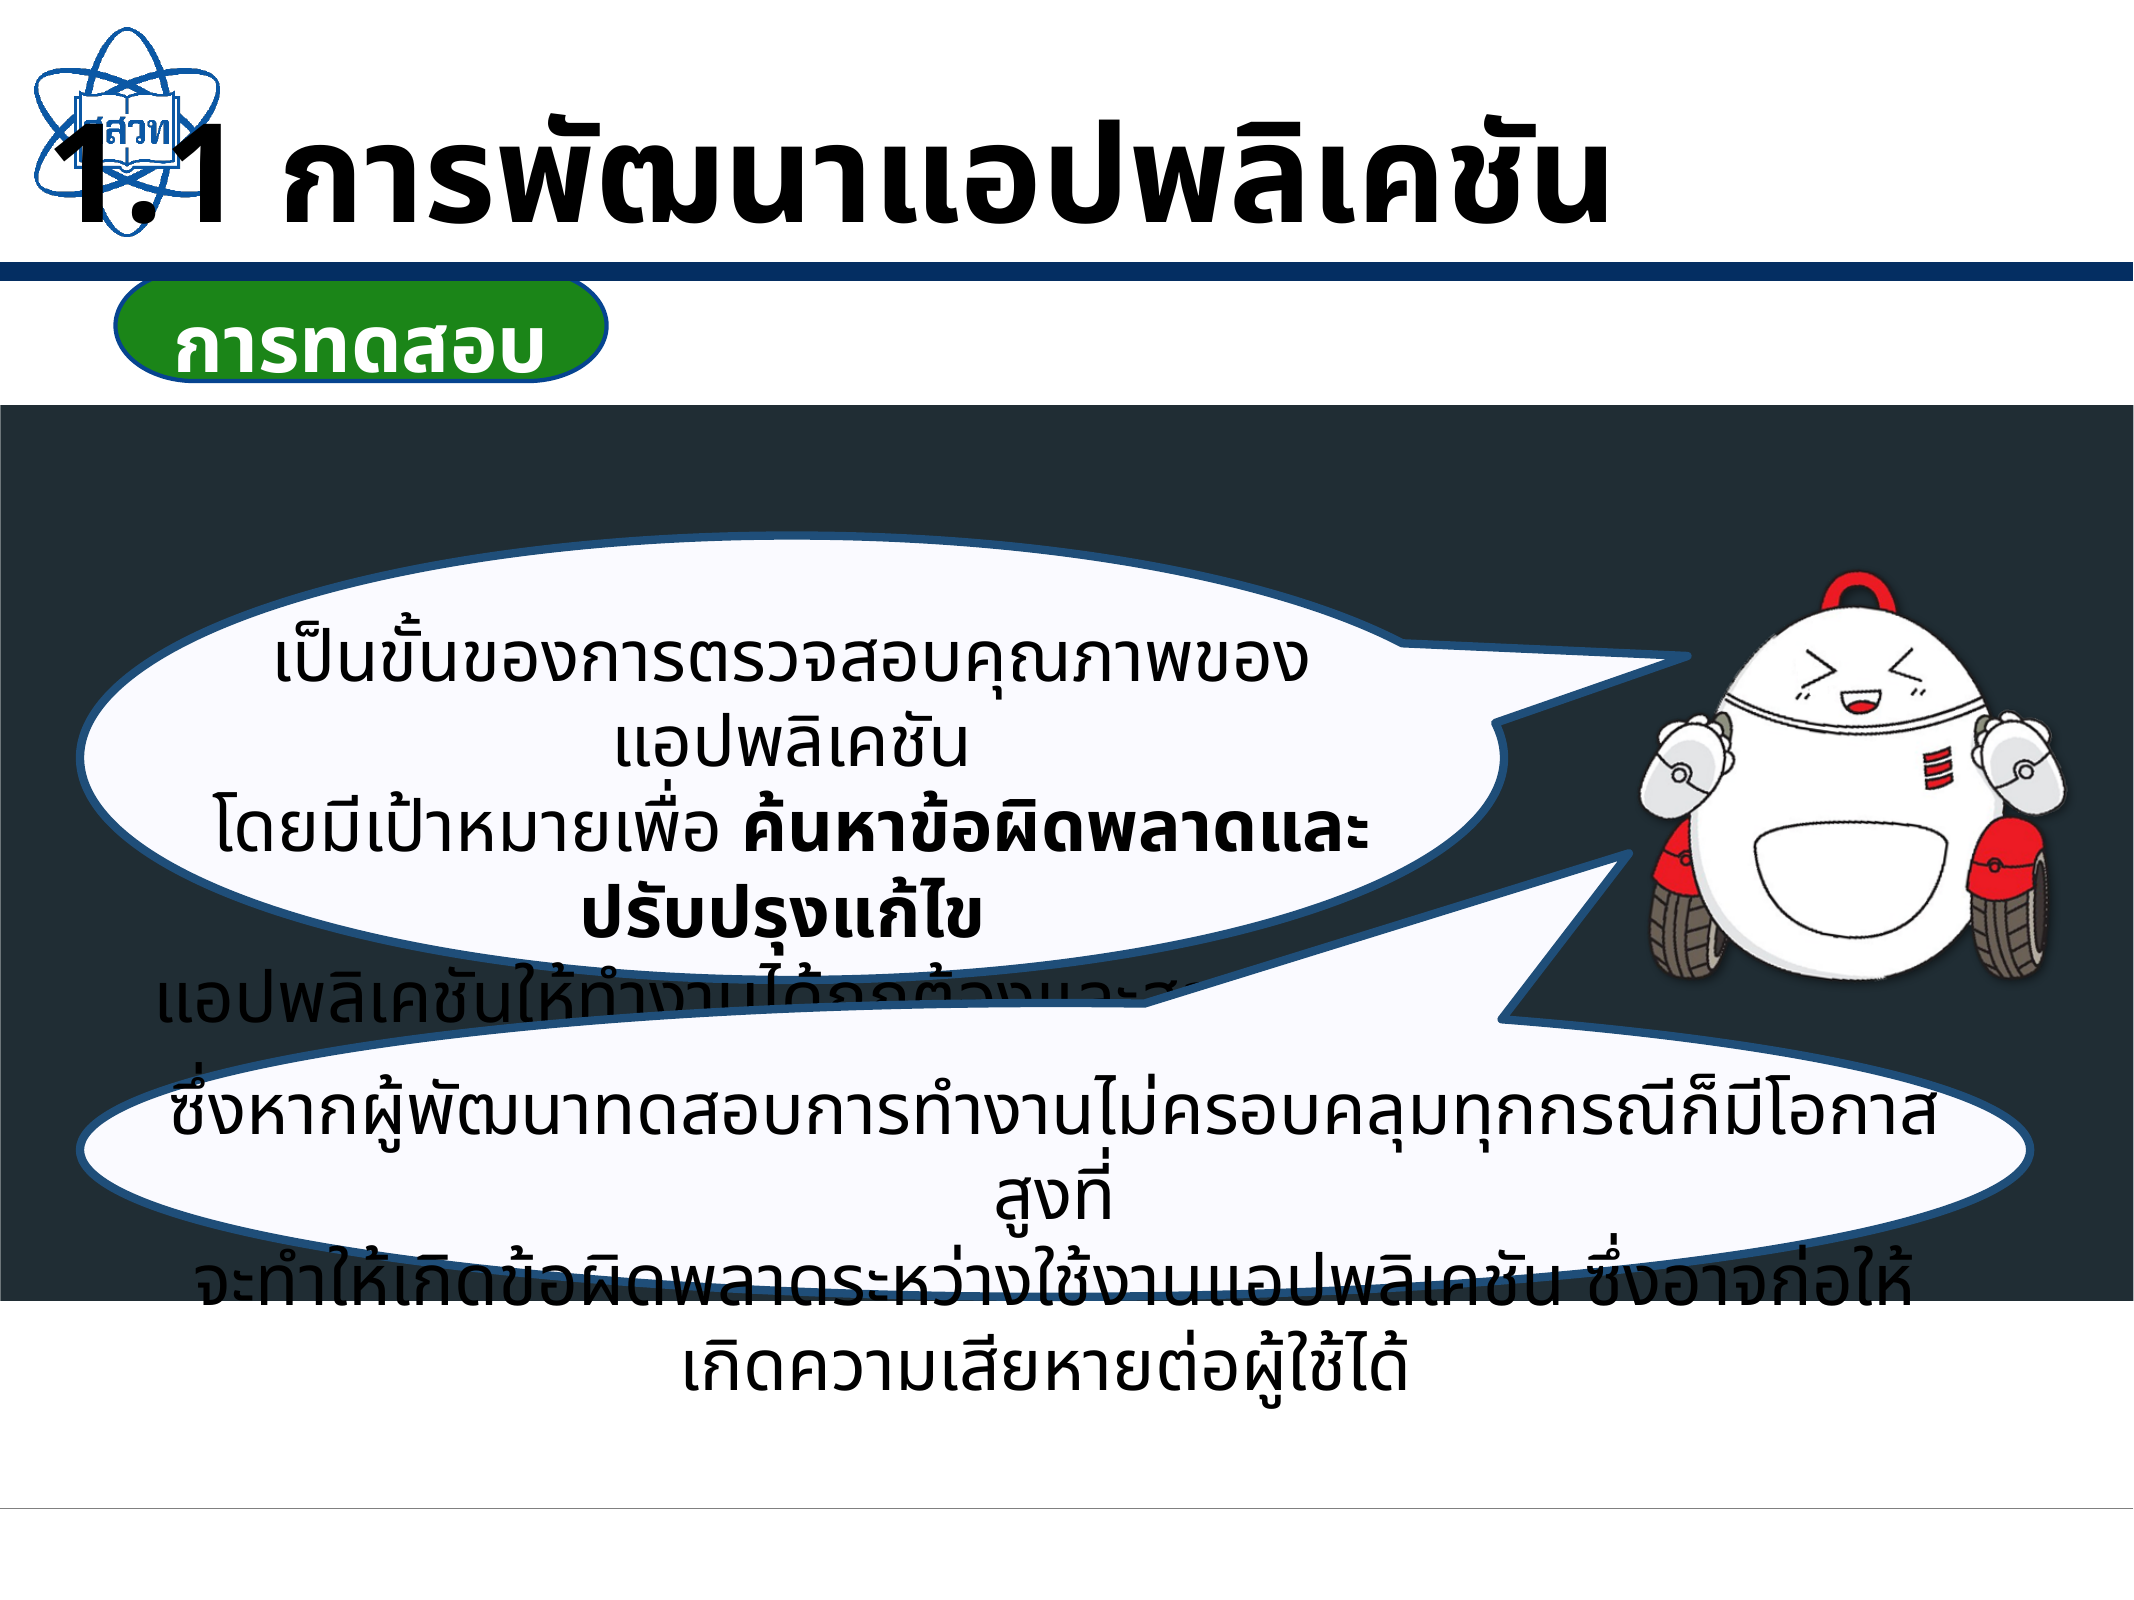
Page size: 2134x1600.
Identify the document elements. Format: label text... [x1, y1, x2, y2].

picture [33, 27, 220, 237]
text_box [79, 535, 1505, 981]
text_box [79, 1002, 2031, 1298]
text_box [115, 274, 607, 398]
text_box 1.1 การพัฒนาแอปพลิเคชัน [37, 77, 1626, 259]
picture [1552, 490, 2134, 1077]
